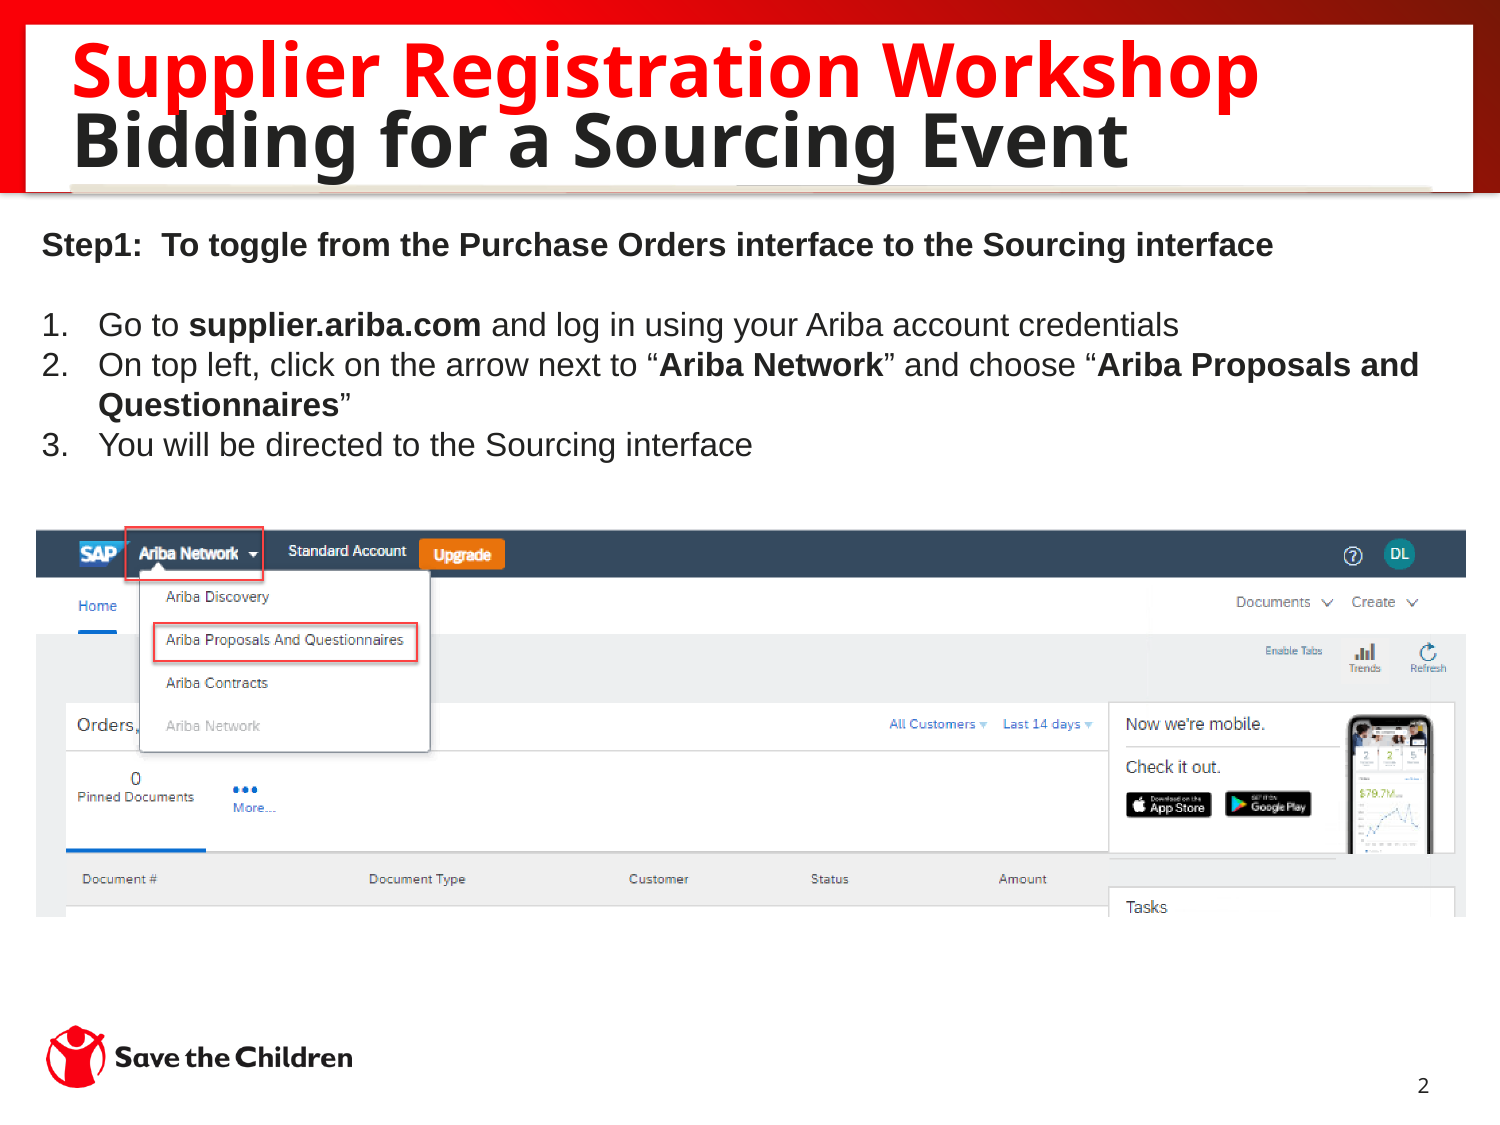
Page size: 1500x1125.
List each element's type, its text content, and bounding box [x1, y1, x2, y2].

picture [36, 526, 1466, 918]
text_box Step1: To toggle from the Purchase Orders interface to the Sourcing interface Go to supplier.ariba.com and log in using your Ariba account credentials On top left, click on the arrow next to “Ariba Network” and choose “Ariba Proposals and Questionnaires” You will be directed to the Sourcing interface [26, 216, 1476, 870]
text_box Bidding for a Sourcing Event [71, 106, 1375, 169]
text_box Supplier Registration Workshop [57, 14, 1416, 75]
slide_number 2 [1317, 1056, 1445, 1117]
picture [46, 1025, 352, 1088]
picture [69, 184, 1433, 194]
